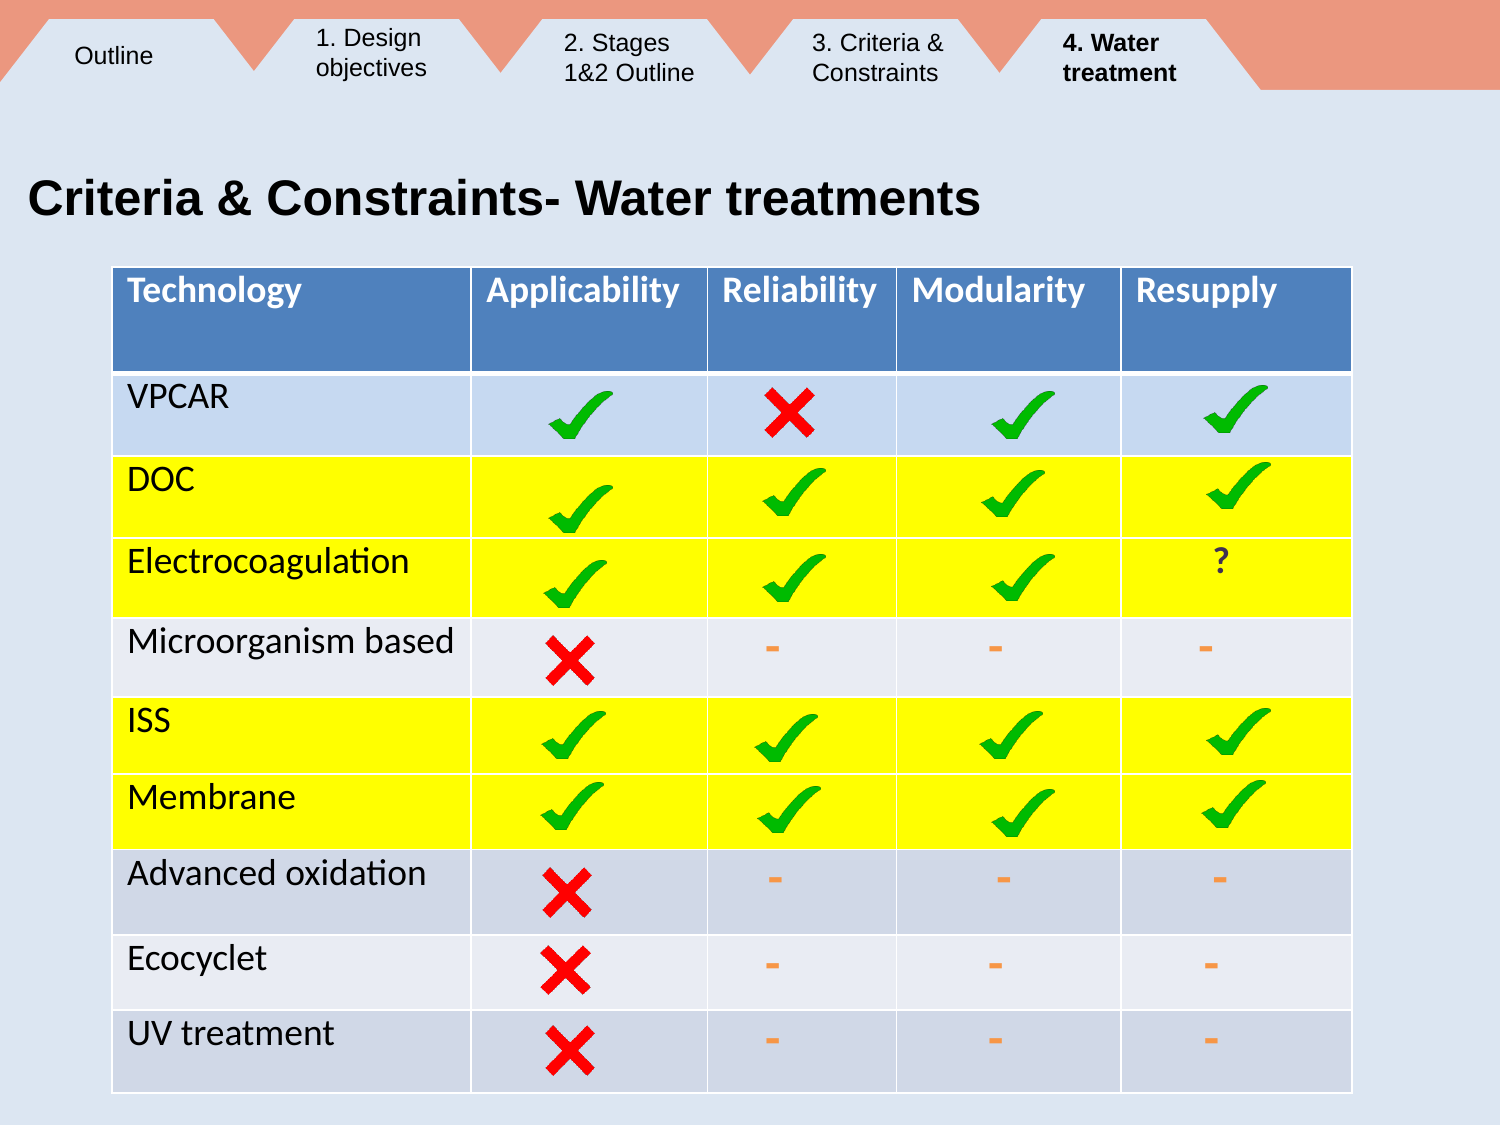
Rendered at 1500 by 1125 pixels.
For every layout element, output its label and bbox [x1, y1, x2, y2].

picture [762, 554, 826, 602]
picture [990, 391, 1055, 439]
picture [1206, 461, 1271, 510]
picture [539, 782, 604, 830]
picture [542, 633, 597, 687]
picture [990, 553, 1055, 601]
picture [542, 1023, 597, 1077]
picture [538, 942, 592, 997]
picture [762, 468, 826, 516]
picture [548, 391, 613, 439]
picture [542, 560, 607, 608]
picture [978, 711, 1043, 759]
picture [1201, 780, 1266, 828]
picture [541, 711, 606, 759]
picture [539, 865, 594, 919]
picture [753, 714, 818, 762]
picture [980, 470, 1045, 518]
picture [1203, 385, 1268, 433]
picture [756, 786, 821, 834]
picture [1206, 708, 1271, 756]
picture [990, 789, 1055, 837]
list [0, 0, 1500, 1125]
picture [548, 485, 613, 533]
picture [762, 385, 816, 439]
